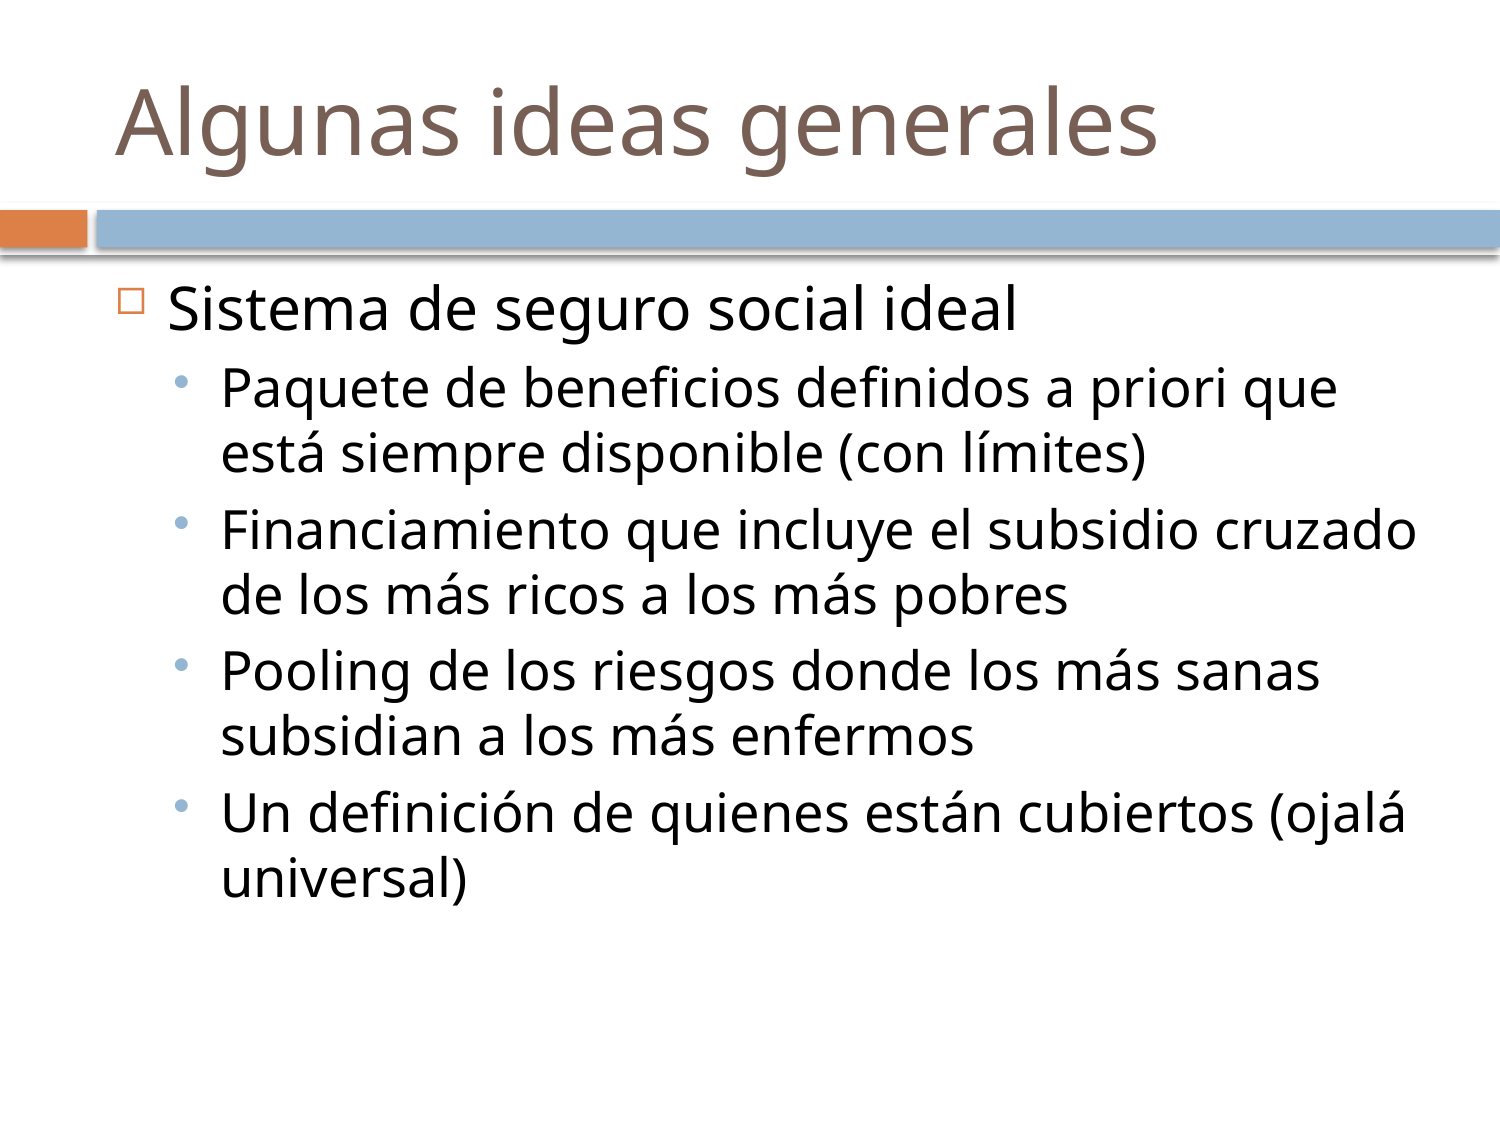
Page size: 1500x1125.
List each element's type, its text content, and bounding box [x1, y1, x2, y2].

title Algunas ideas generales [100, 37, 1438, 200]
list Sistema de seguro social ideal Paquete de beneficios definidos a priori que está siempre disponible (con límites) Financiamiento que incluye el subsidio cruzado de los más ricos a los más pobres Pooling de los riesgos donde los más sanas subsidian a los más enfermos Un definición de quienes están cubiertos (ojalá universal) [100, 262, 1438, 1000]
